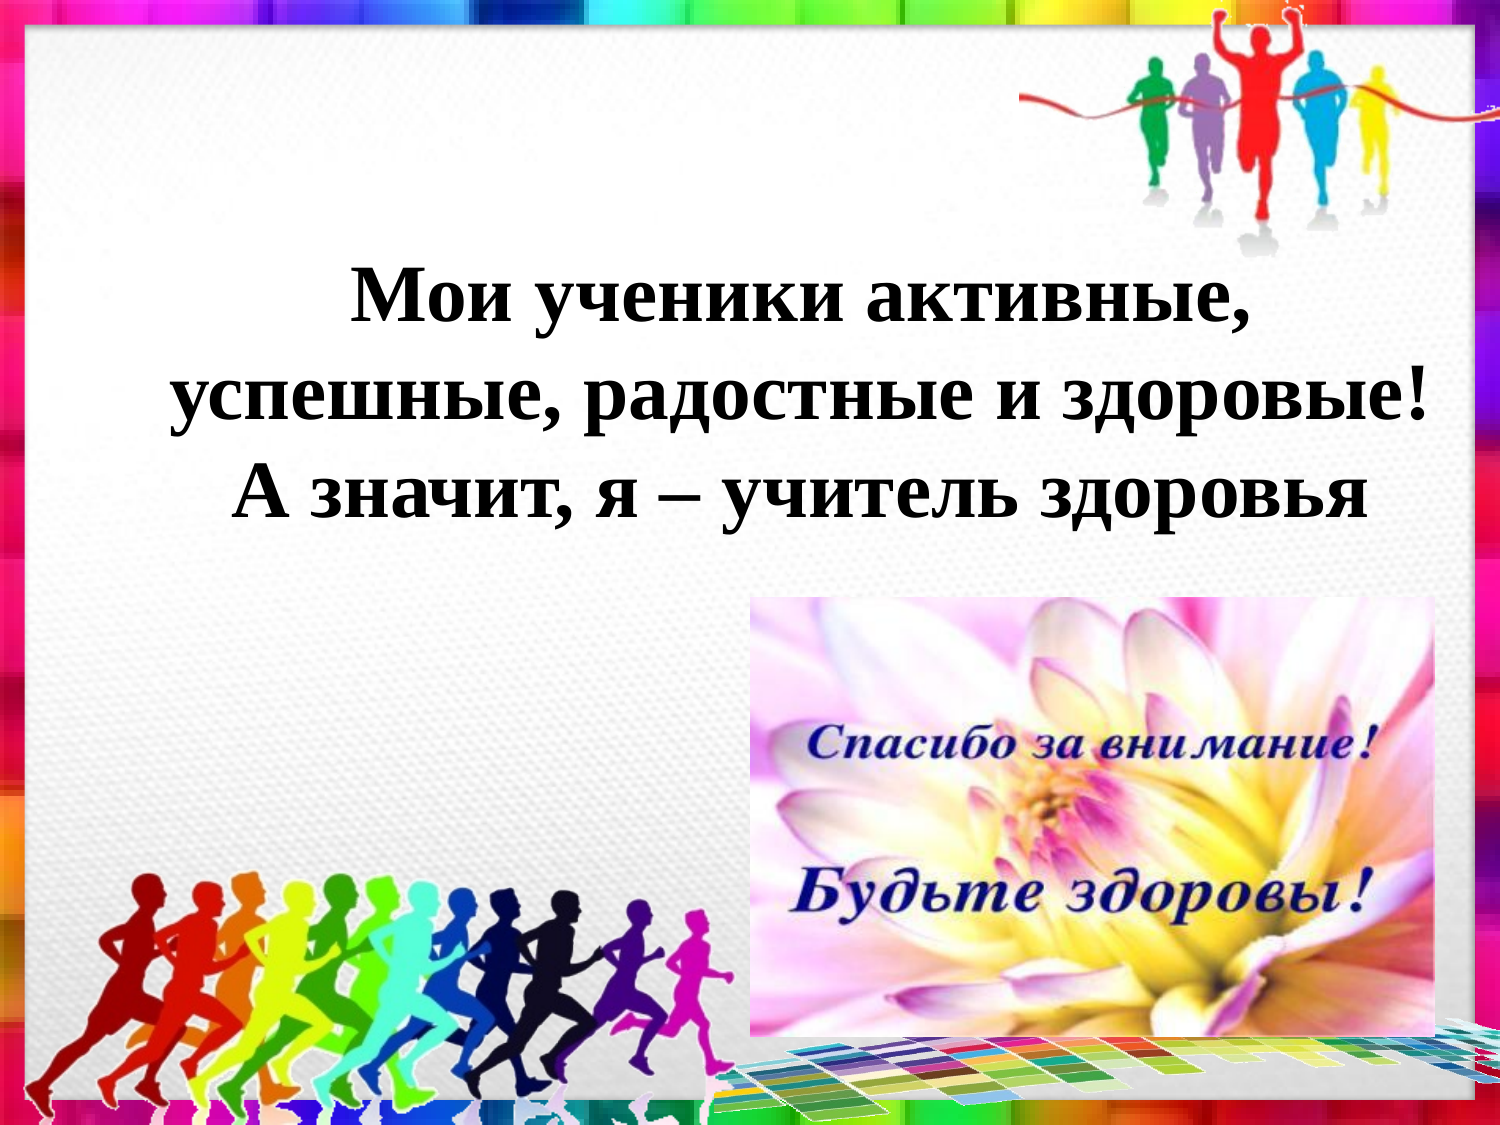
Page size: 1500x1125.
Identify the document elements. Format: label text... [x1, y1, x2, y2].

picture [0, 0, 1500, 1125]
title Мои ученики активные, успешные, радостные и здоровые! А значит, я – учитель здоровья [150, 199, 1454, 575]
